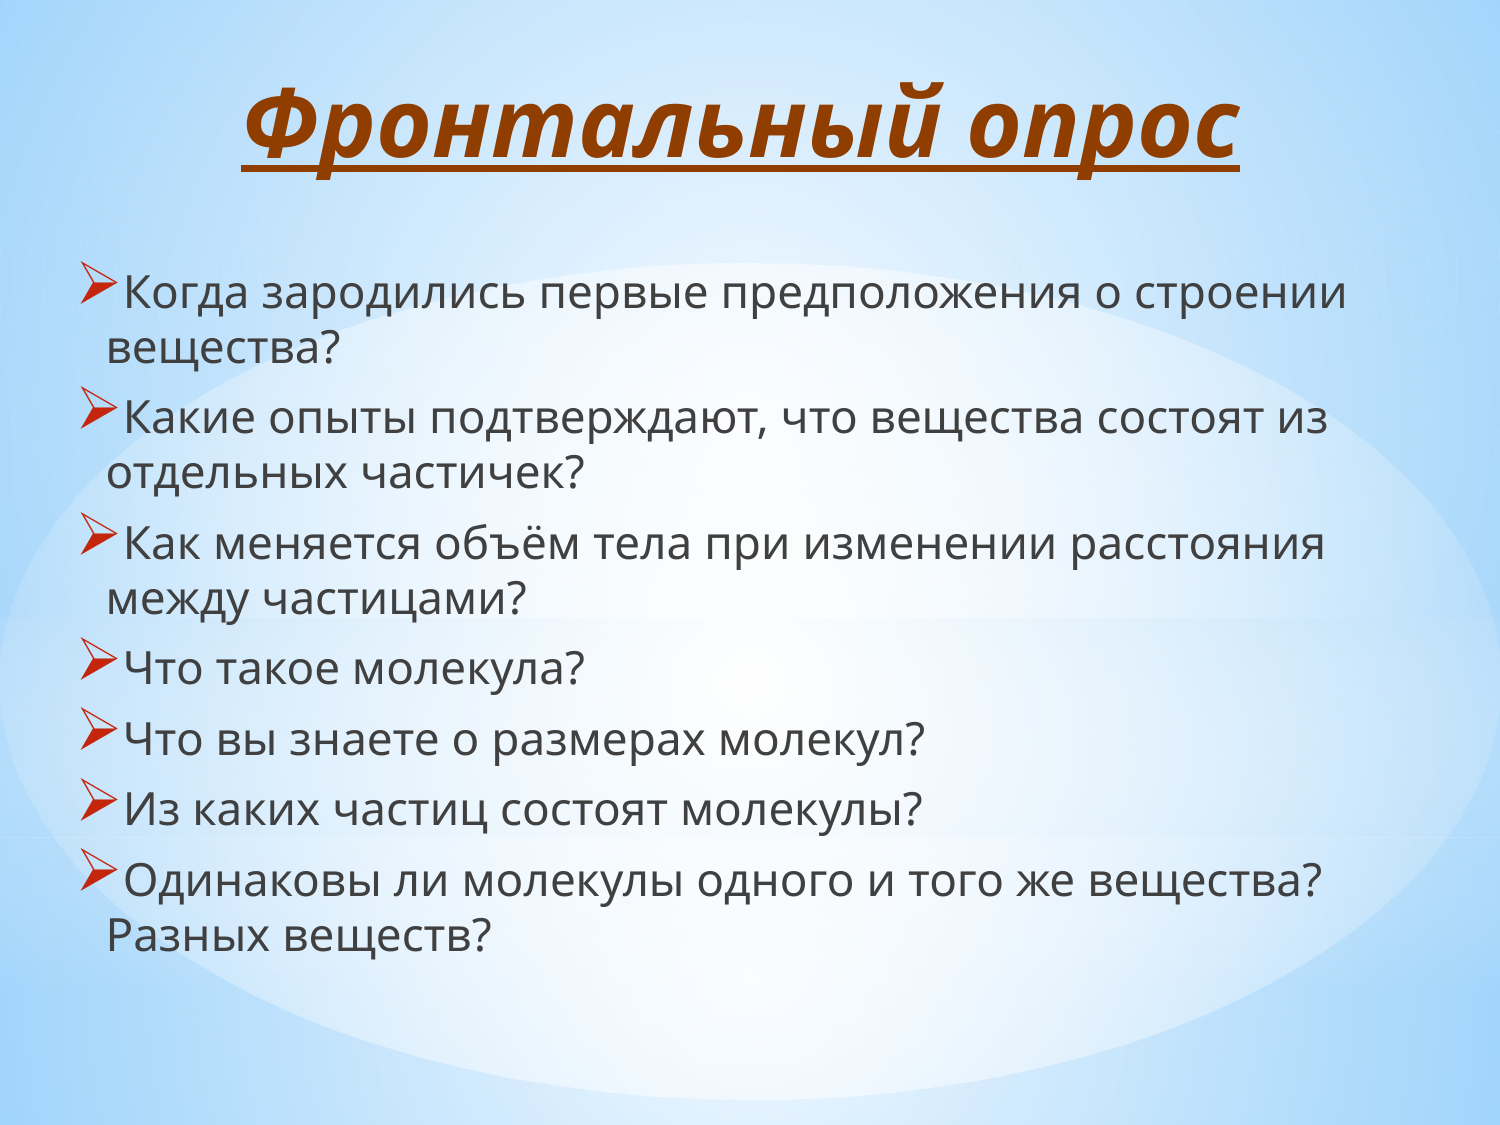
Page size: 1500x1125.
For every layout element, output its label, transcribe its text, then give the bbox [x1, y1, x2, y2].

list Когда зародились первые предположения о строении вещества? Какие опыты подтверждают, что вещества состоят из отдельных частичек? Как меняется объём тела при изменении расстояния между частицами? Что такое молекула? Что вы знаете о размерах молекул? Из каких частиц состоят молекулы? Одинаковы ли молекулы одного и того же вещества? Разных веществ? [53, 255, 1424, 1094]
title Фронтальный опрос [206, 54, 1275, 243]
